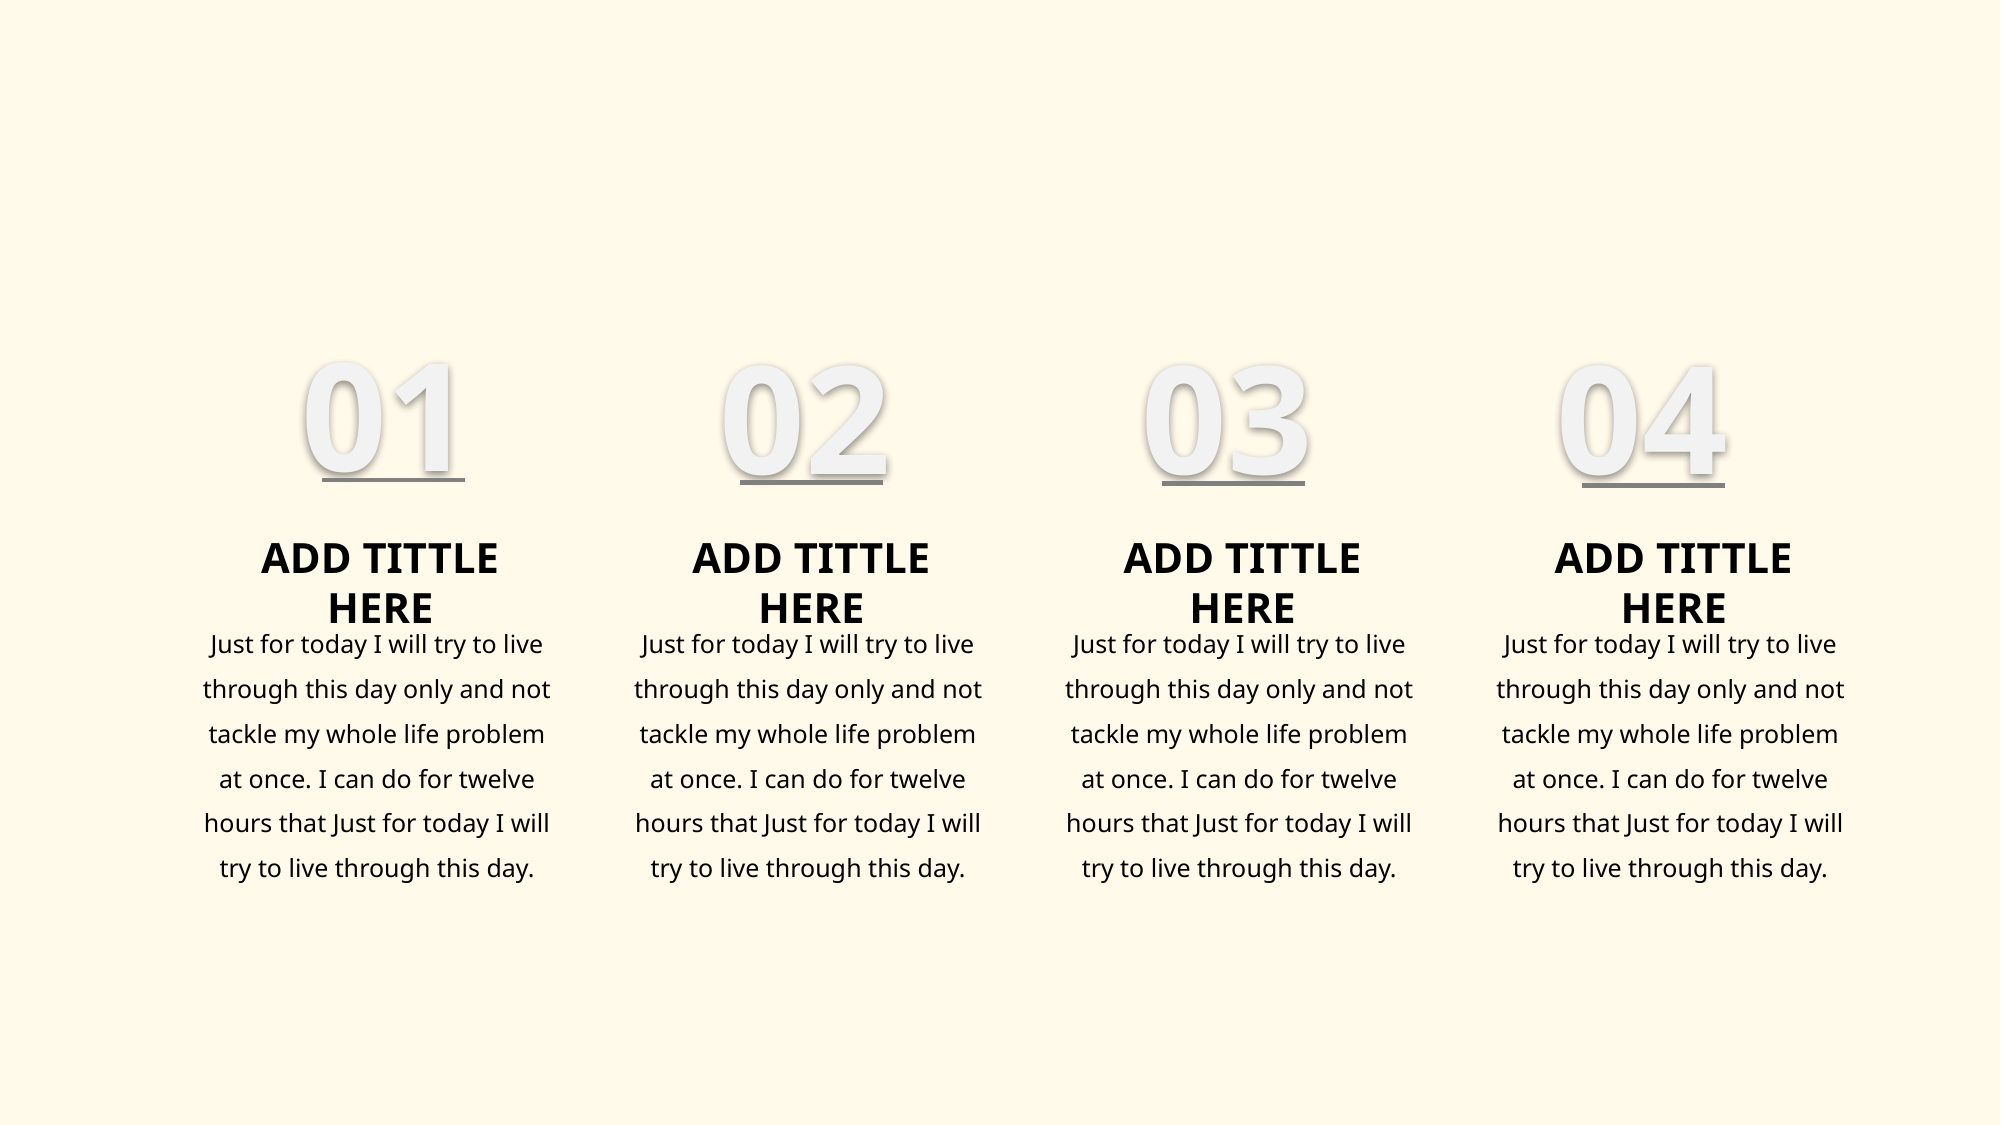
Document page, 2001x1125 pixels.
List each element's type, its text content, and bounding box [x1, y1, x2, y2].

text_box ADD TITTLE HERE [1495, 524, 1852, 606]
text_box 04 [1527, 316, 1758, 512]
text_box 02 [686, 316, 925, 512]
text_box ADD TITTLE HERE [633, 524, 990, 606]
text_box Just for today I will try to live through this day only and not tackle my whole life problem at once. I can do for twelve hours that Just for today I will try to live through this day. [184, 606, 571, 891]
text_box Just for today I will try to live through this day only and not tackle my whole life problem at once. I can do for twelve hours that Just for today I will try to live through this day. [615, 606, 1002, 891]
text_box Just for today I will try to live through this day only and not tackle my whole life problem at once. I can do for twelve hours that Just for today I will try to live through this day. [1046, 606, 1433, 891]
text_box ADD TITTLE HERE [202, 524, 559, 606]
text_box 03 [1113, 316, 1342, 512]
text_box ADD TITTLE HERE [1064, 524, 1421, 606]
text_box Just for today I will try to live through this day only and not tackle my whole life problem at once. I can do for twelve hours that Just for today I will try to live through this day. [1477, 606, 1864, 891]
text_box 01 [282, 314, 491, 510]
